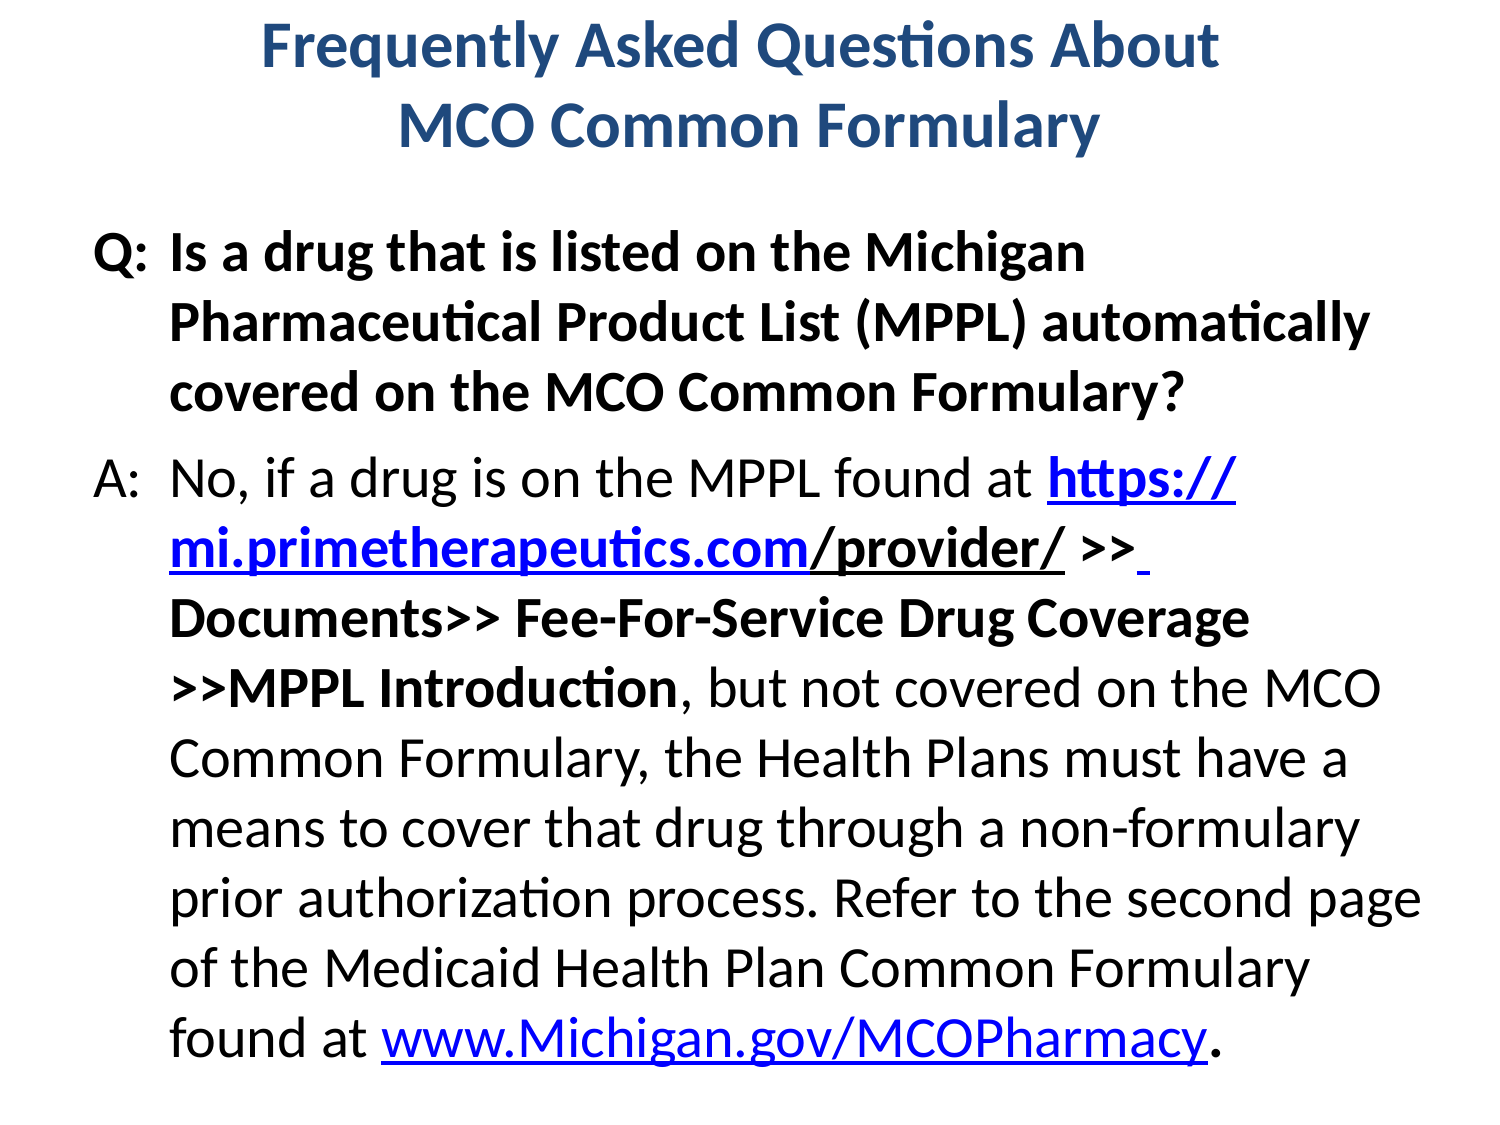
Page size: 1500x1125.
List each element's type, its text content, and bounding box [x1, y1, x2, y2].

list Q: Is a drug that is listed on the Michigan Pharmaceutical Product List (MPPL) automatically covered on the MCO Common Formulary? A: No, if a drug is on the MPPL found at https://mi.primetherapeutics.com/provider/ >> Documents>> Fee-For-Service Drug Coverage >>MPPL Introduction, but not covered on the MCO Common Formulary, the Health Plans must have a means to cover that drug through a non-formulary prior authorization process. Refer to the second page of the Medicaid Health Plan Common Formulary found at www.Michigan.gov/MCOPharmacy. [78, 205, 1450, 1043]
title Frequently Asked Questions About MCO Common Formulary [49, 37, 1450, 125]
